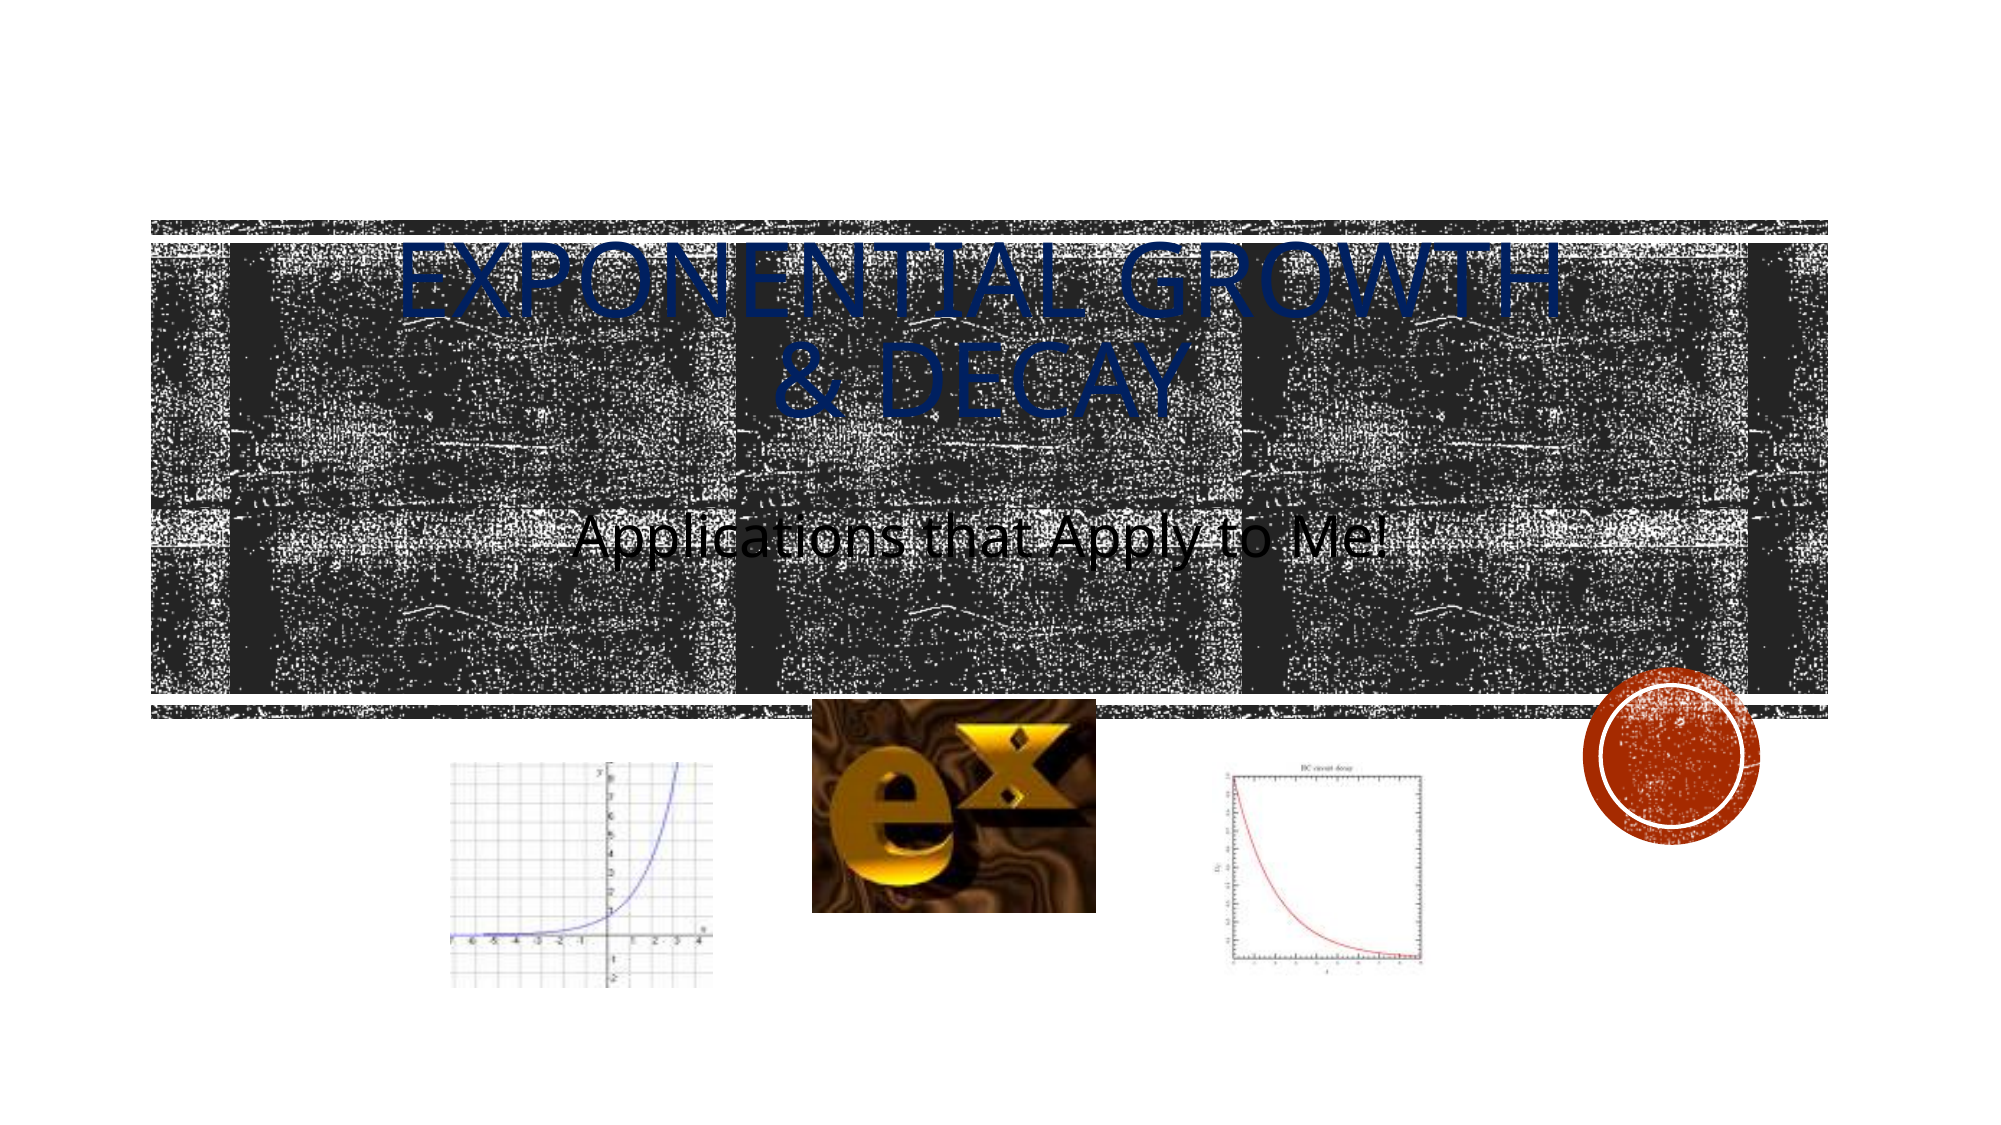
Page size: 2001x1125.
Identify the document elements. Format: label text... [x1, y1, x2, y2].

picture [450, 762, 713, 988]
picture [1212, 762, 1432, 982]
subtitle Applications that Apply to Me! [337, 500, 1626, 663]
picture [812, 699, 1096, 913]
title Exponential Growth & Decay [337, 212, 1626, 463]
